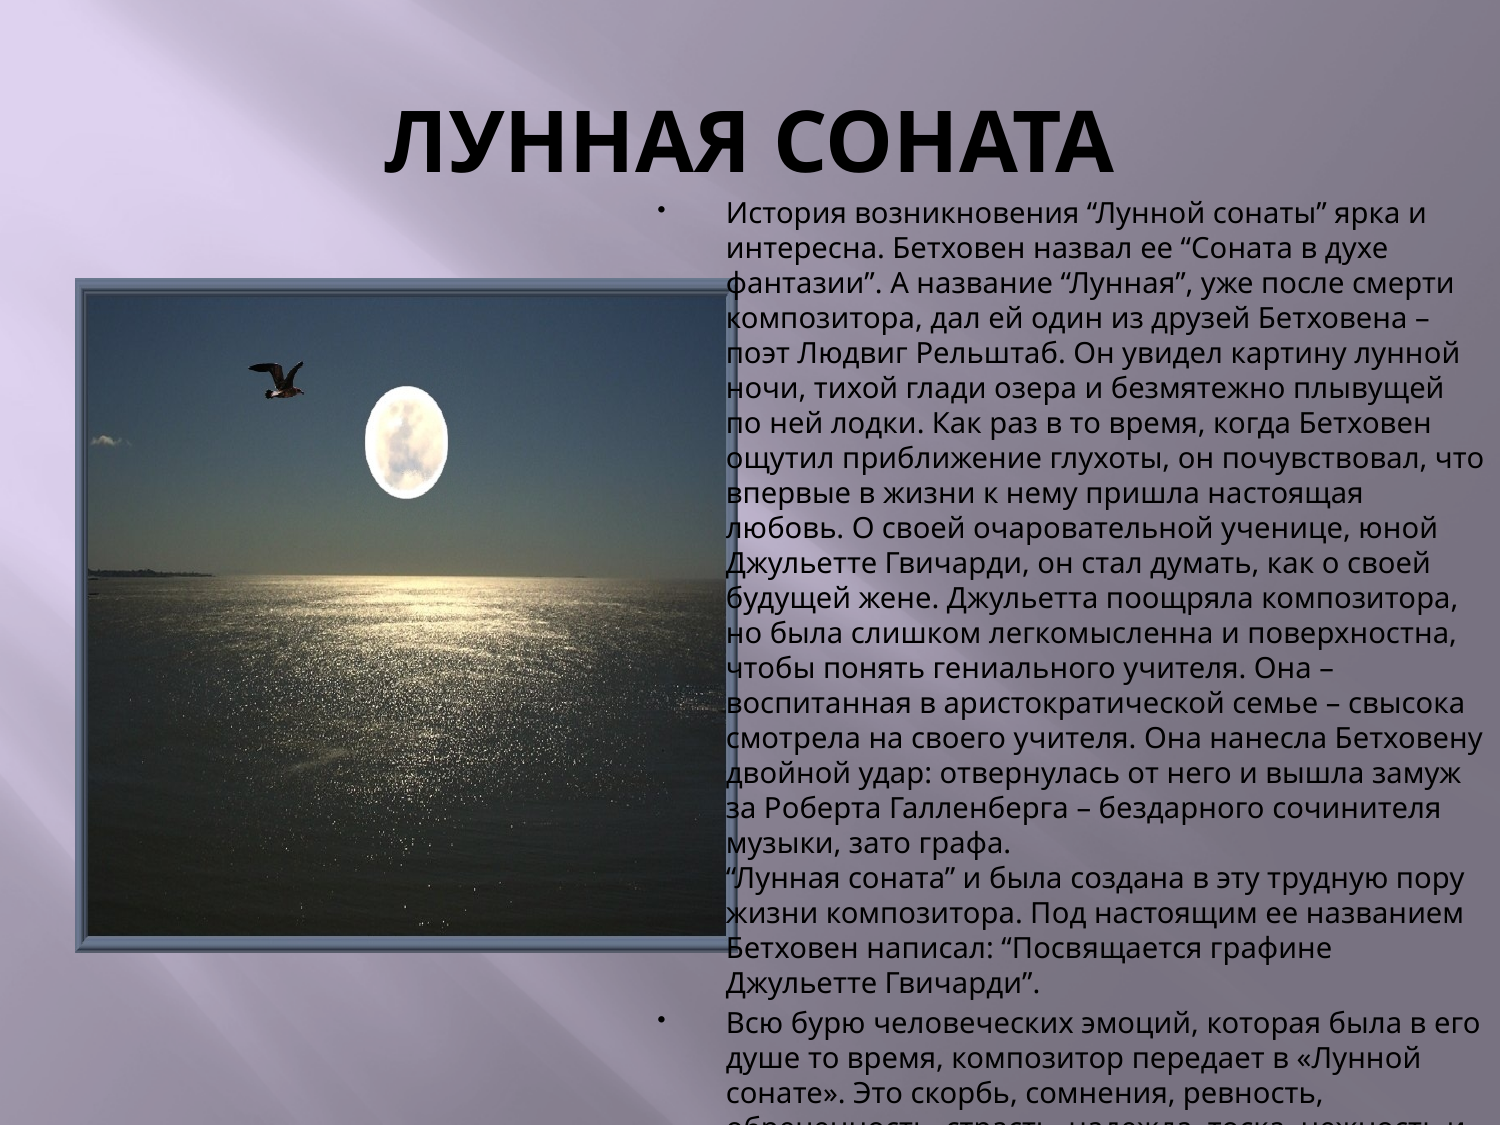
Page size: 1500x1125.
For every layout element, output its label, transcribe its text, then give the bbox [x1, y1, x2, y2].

list История возникновения “Лунной сонаты” ярка и интересна. Бетховен назвал ее “Соната в духе фантазии”. А название “Лунная”, уже после смерти композитора, дал ей один из друзей Бетховена – поэт Людвиг Рельштаб. Он увидел картину лунной ночи, тихой глади озера и безмятежно плывущей по ней лодки. Как раз в то время, когда Бетховен ощутил приближение глухоты, он почувствовал, что впервые в жизни к нему пришла настоящая любовь. О своей очаровательной ученице, юной Джульетте Гвичарди, он стал думать, как о своей будущей жене. Джульетта поощряла композитора, но была слишком легкомысленна и поверхностна, чтобы понять гениального учителя. Она – воспитанная в аристократической семье – свысока смотрела на своего учителя. Она нанесла Бетховену двойной удар: отвернулась от него и вышла замуж за Роберта Галленберга – бездарного сочинителя музыки, зато графа. “Лунная соната” и была создана в эту трудную пору жизни композитора. Под настоящим ее названием Бетховен написал: “Посвящается графине Джульетте Гвичарди”. Всю бурю человеческих эмоций, которая была в его душе то время, композитор передает в «Лунной сонате». Это скорбь, сомнения, ревность, обреченность, страсть, надежда, тоска, нежность и, конечно, любовь. [621, 187, 1500, 1125]
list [74, 278, 738, 953]
title ЛУННАЯ СОНАТА [75, 45, 1425, 233]
